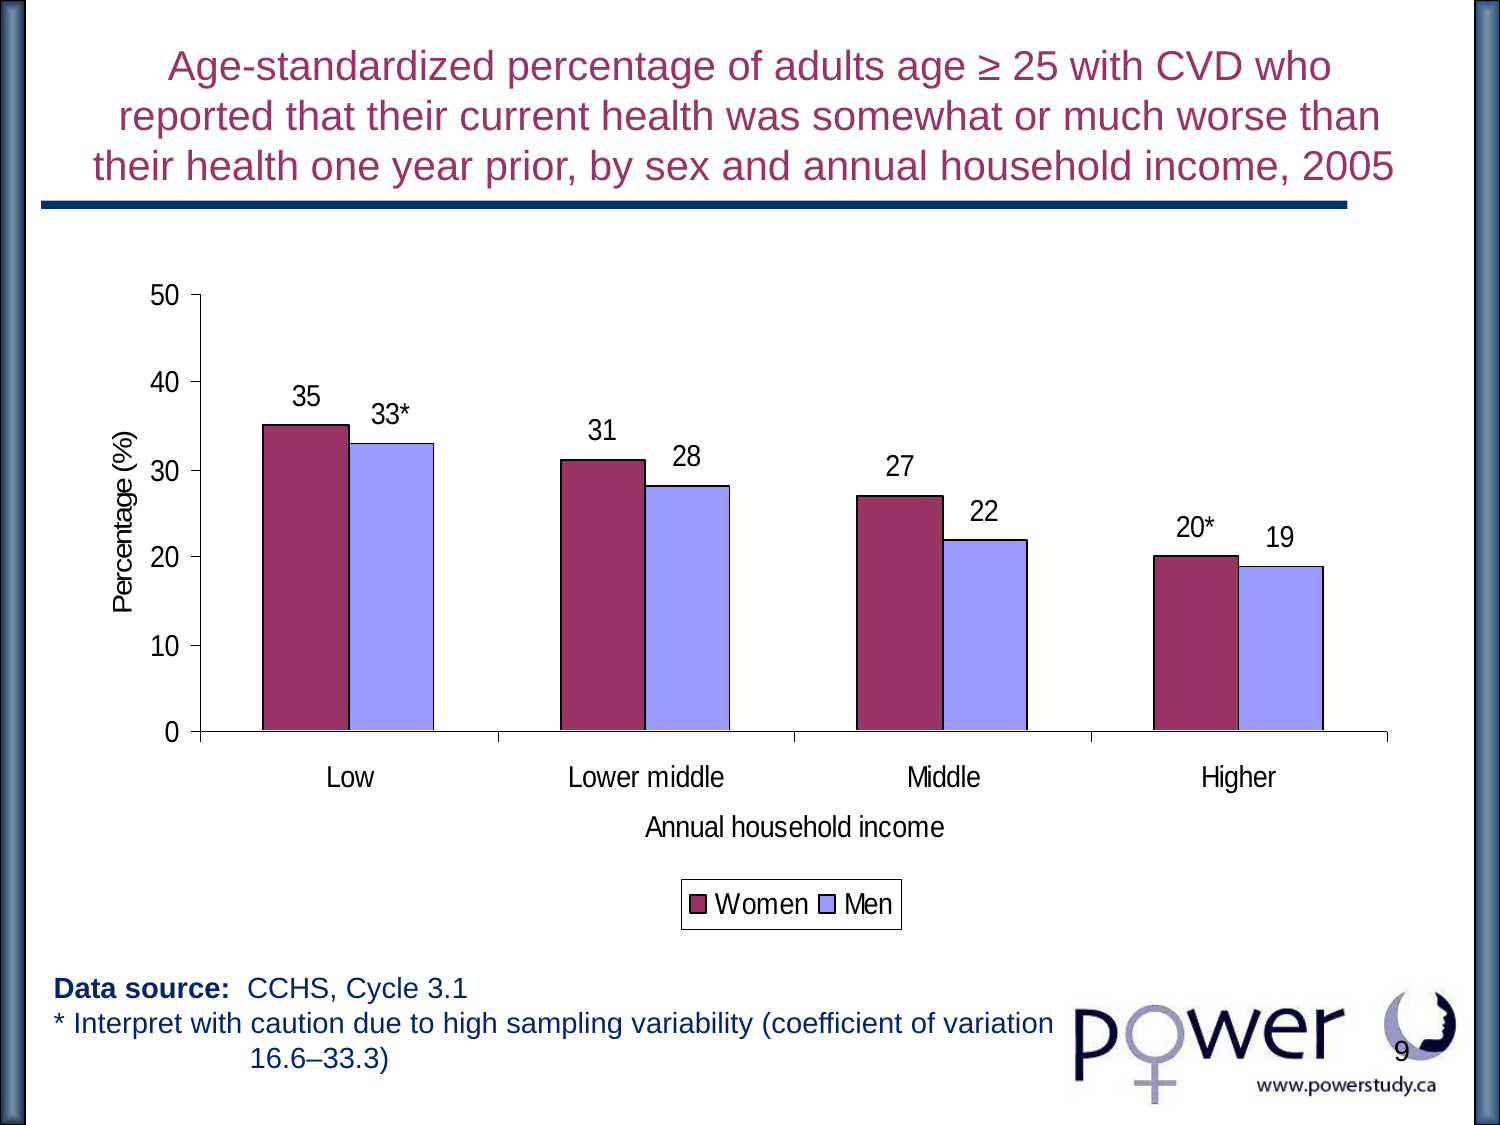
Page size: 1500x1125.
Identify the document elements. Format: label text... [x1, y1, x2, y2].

title Age-standardized percentage of adults age ≥ 25 with CVD who reported that their current health was somewhat or much worse than their health one year prior, by sex and annual household income, 2005 [74, 44, 1426, 233]
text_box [71, 237, 1417, 950]
slide_number 9 [1074, 1024, 1426, 1103]
text_box Data source: CCHS, Cycle 3.1 * Interpret with caution due to high sampling variability (coefficient of variation 16.6–33.3) [38, 962, 1095, 1083]
picture [1064, 979, 1466, 1111]
